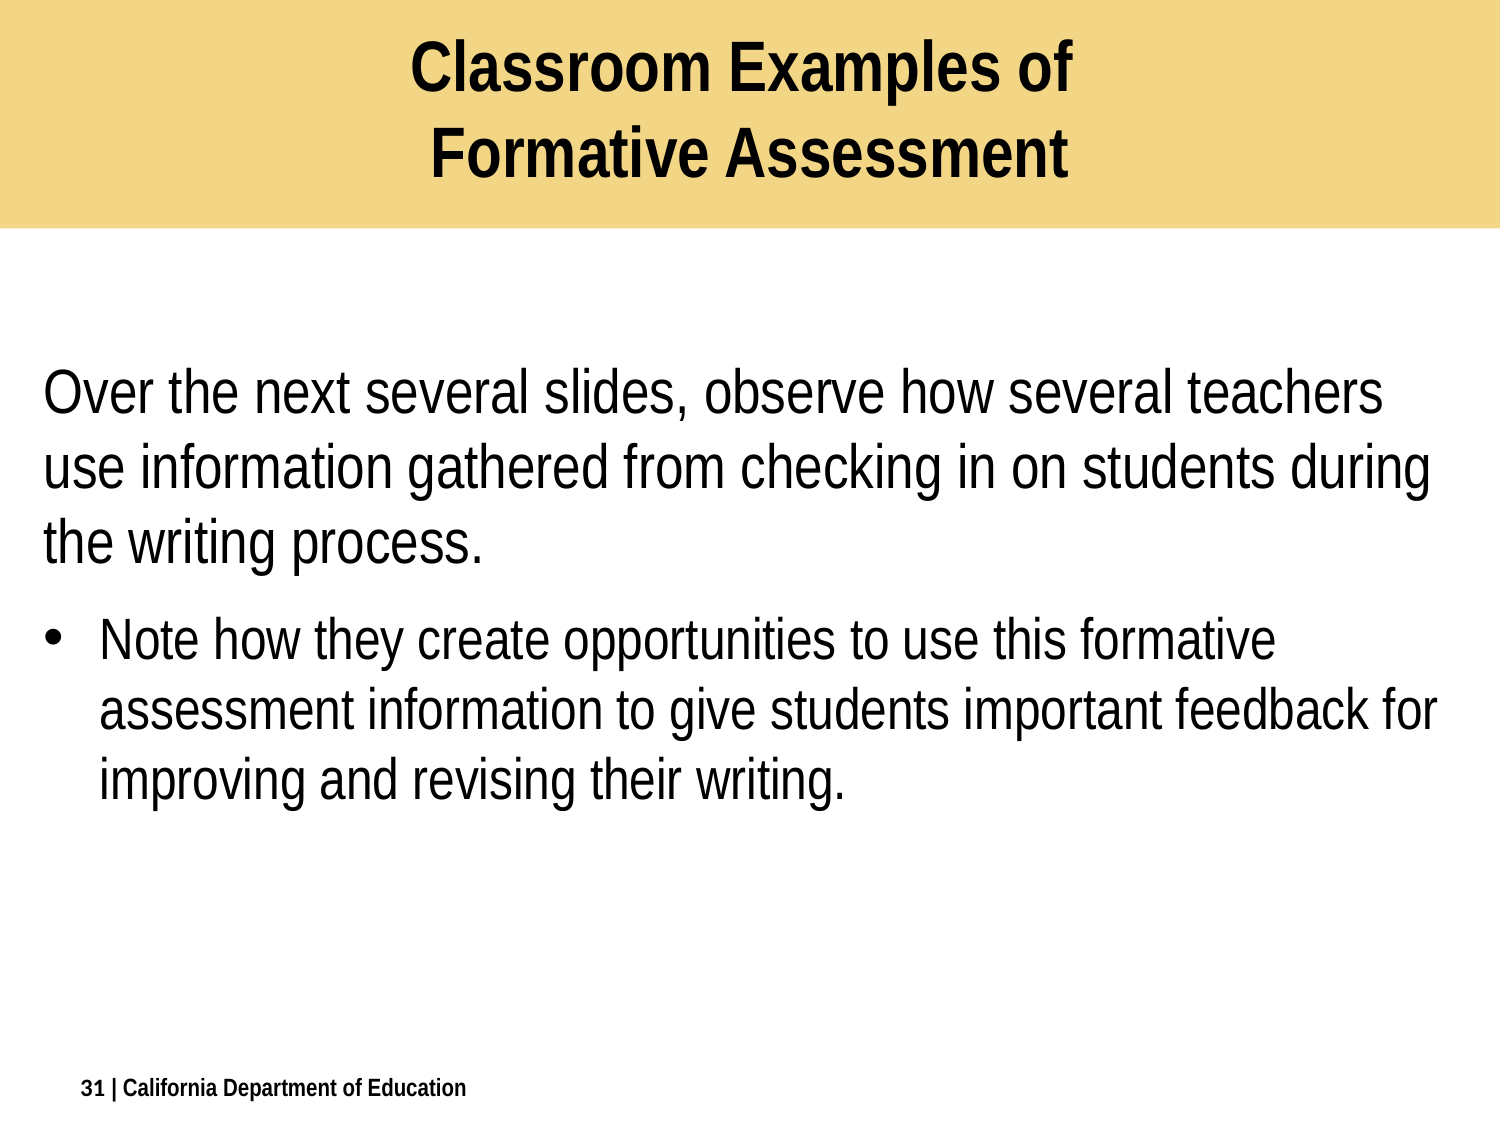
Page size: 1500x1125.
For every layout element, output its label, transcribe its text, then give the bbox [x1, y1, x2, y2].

slide_number 31 [55, 1064, 96, 1124]
list Over the next several slides, observe how several teachers use information gathered from checking in on students during the writing process. Note how they create opportunities to use this formative assessment information to give students important feedback for improving and revising their writing. [28, 243, 1476, 1078]
title Classroom Examples of Formative Assessment [0, 11, 1500, 200]
footer | California Department of Education [96, 1064, 699, 1124]
